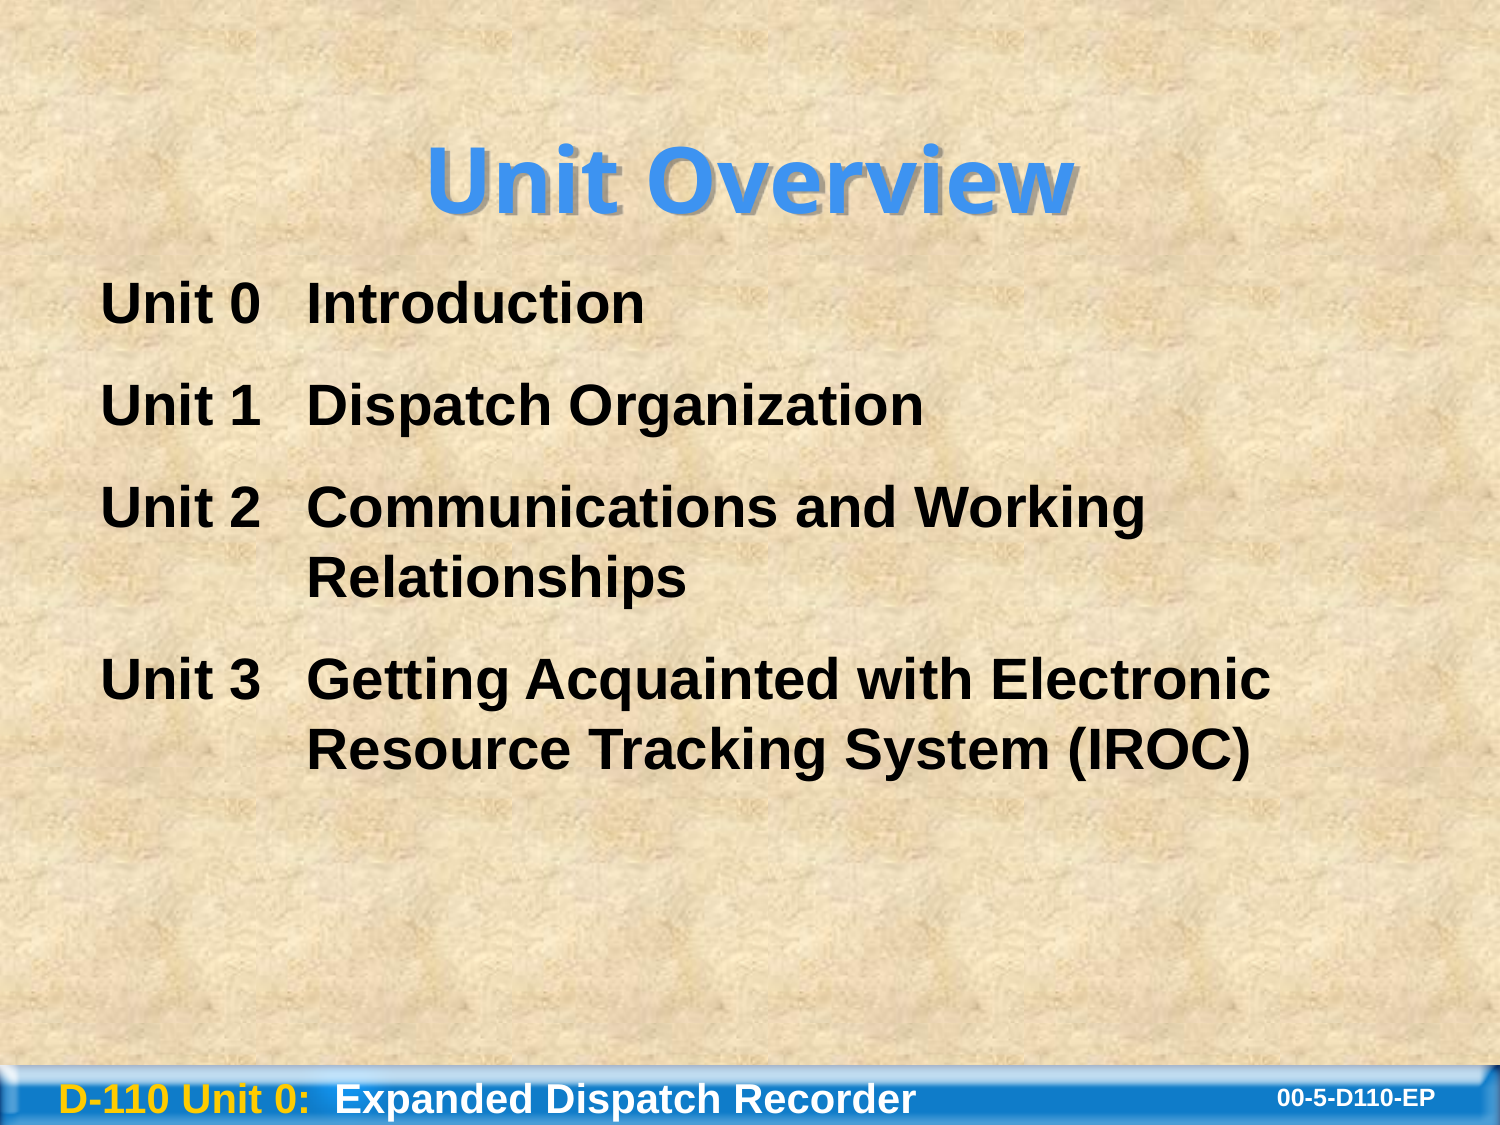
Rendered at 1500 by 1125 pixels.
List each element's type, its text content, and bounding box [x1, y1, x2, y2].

picture [0, 0, 1500, 1125]
list Unit 0 Introduction Unit 1 Dispatch Organization Unit 2 Communications and Working Relationships Unit 3 Getting Acquainted with Electronic Resource Tracking System (IROC) [85, 257, 1436, 1065]
title Unit Overview [112, 83, 1388, 257]
text_box D-110 Unit 0: Expanded Dispatch Recorder [43, 1064, 1039, 1125]
